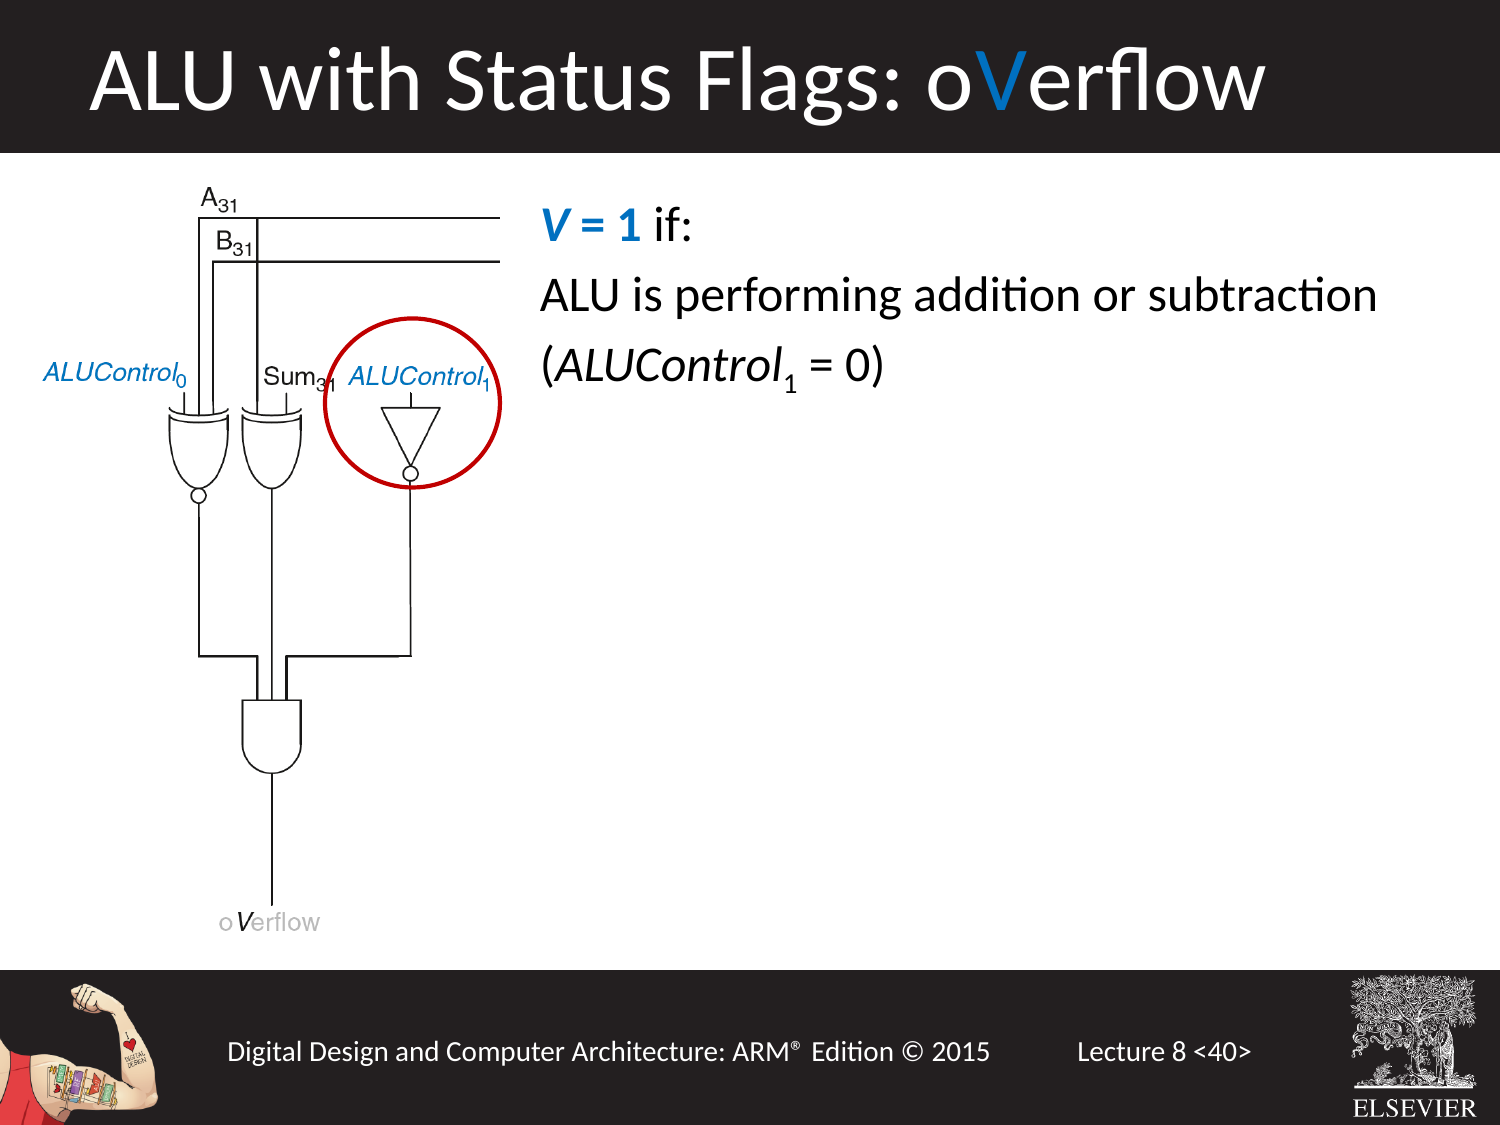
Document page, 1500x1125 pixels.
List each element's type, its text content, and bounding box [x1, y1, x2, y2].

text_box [37, 156, 588, 951]
text_box ALU with Status Flags: oVerflow [75, 11, 1375, 136]
text_box [112, 950, 1438, 1050]
picture [0, 979, 163, 1125]
text_box V = 1 if: ALU is performing addition or subtraction (ALUControl1 = 0) [591, 184, 1488, 950]
picture [1350, 974, 1477, 1117]
